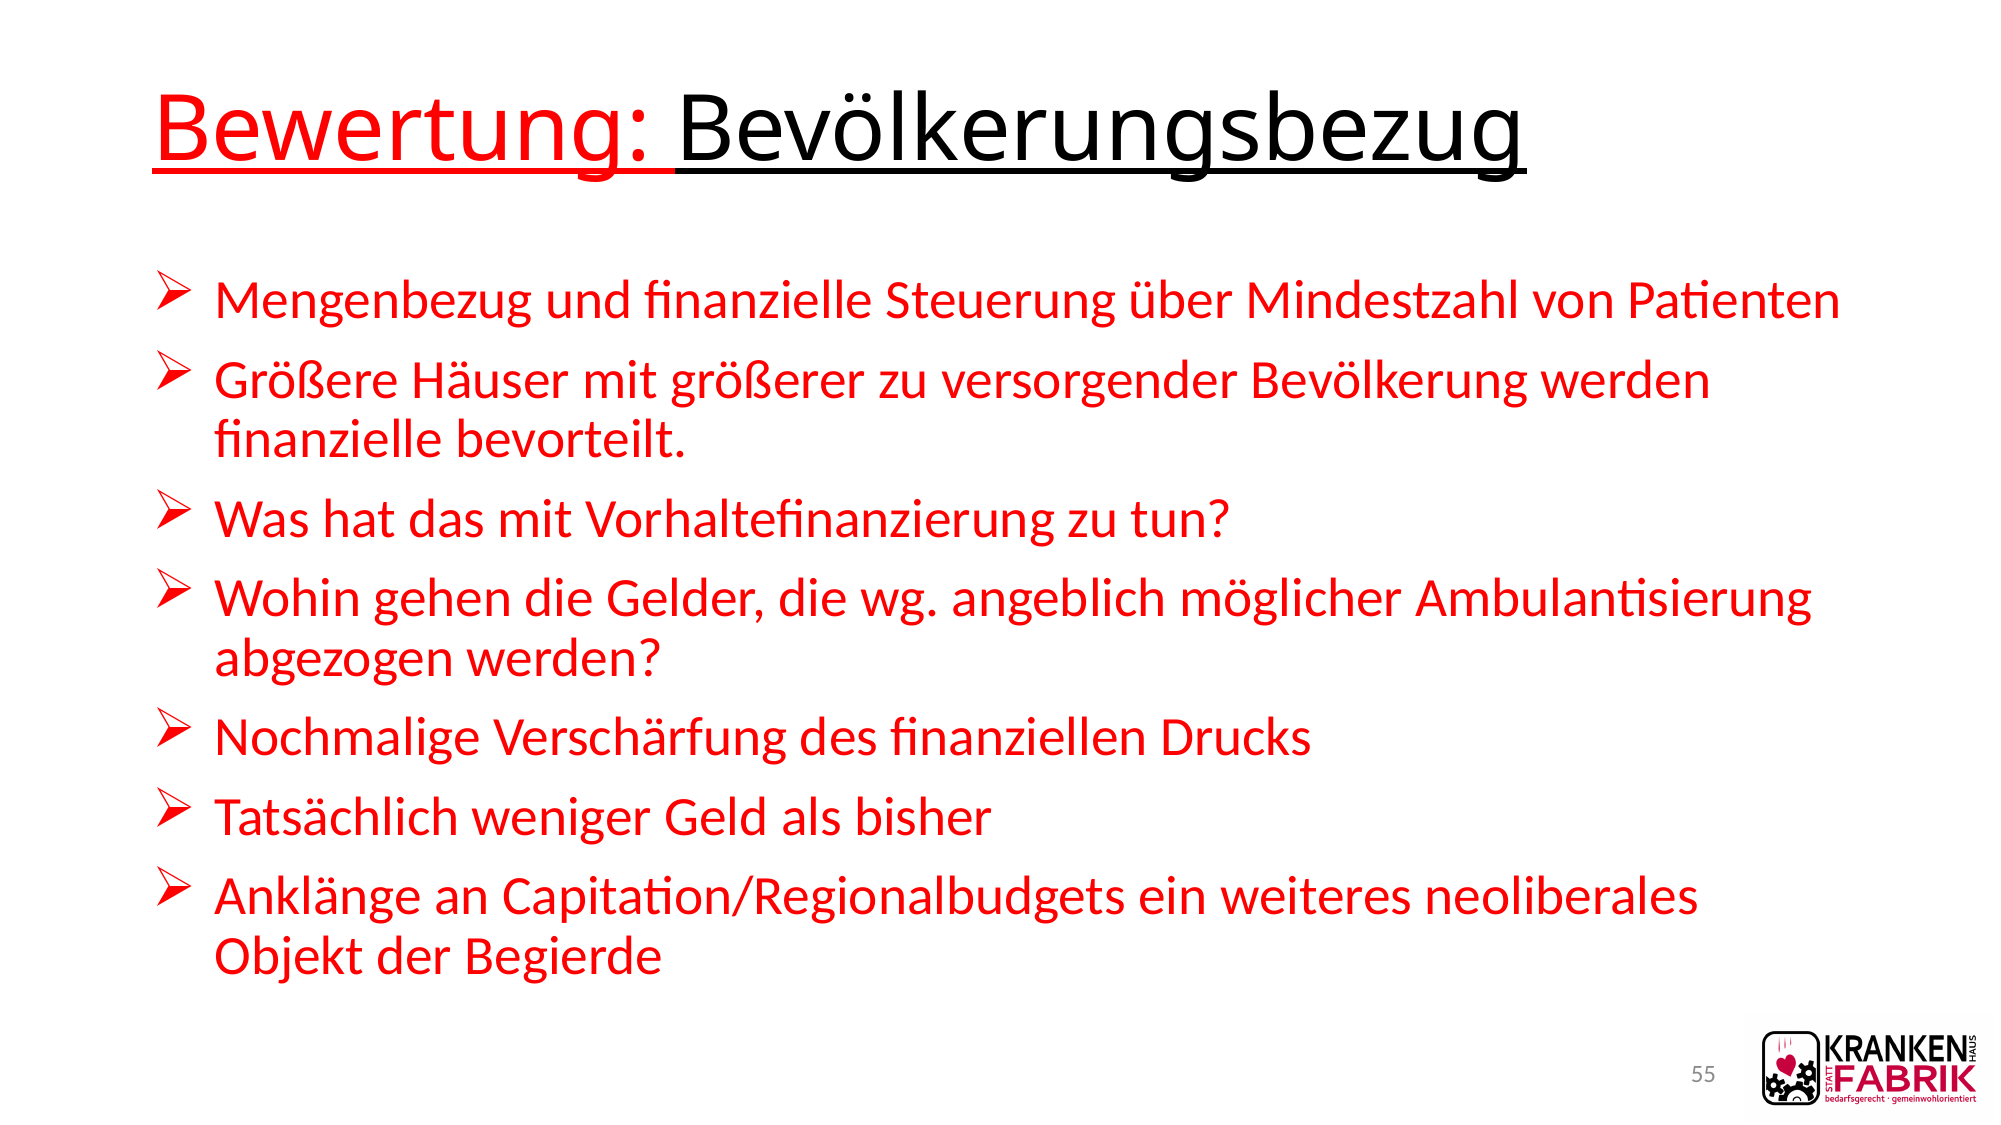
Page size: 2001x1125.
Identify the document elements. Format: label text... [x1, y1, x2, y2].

list Mengenbezug und finanzielle Steuerung über Mindestzahl von Patienten Größere Häuser mit größerer zu versorgender Bevölkerung werden finanzielle bevorteilt. Was hat das mit Vorhaltefinanzierung zu tun? Wohin gehen die Gelder, die wg. angeblich möglicher Ambulantisierung abgezogen werden? Nochmalige Verschärfung des finanziellen Drucks Tatsächlich weniger Geld als bisher Anklänge an Capitation/Regionalbudgets ein weiteres neoliberales Objekt der Begierde [137, 263, 1863, 1014]
slide_number 55 [1281, 1042, 1731, 1103]
title Bewertung: Bevölkerungsbezug [137, 22, 1863, 240]
picture [1744, 1013, 1994, 1123]
